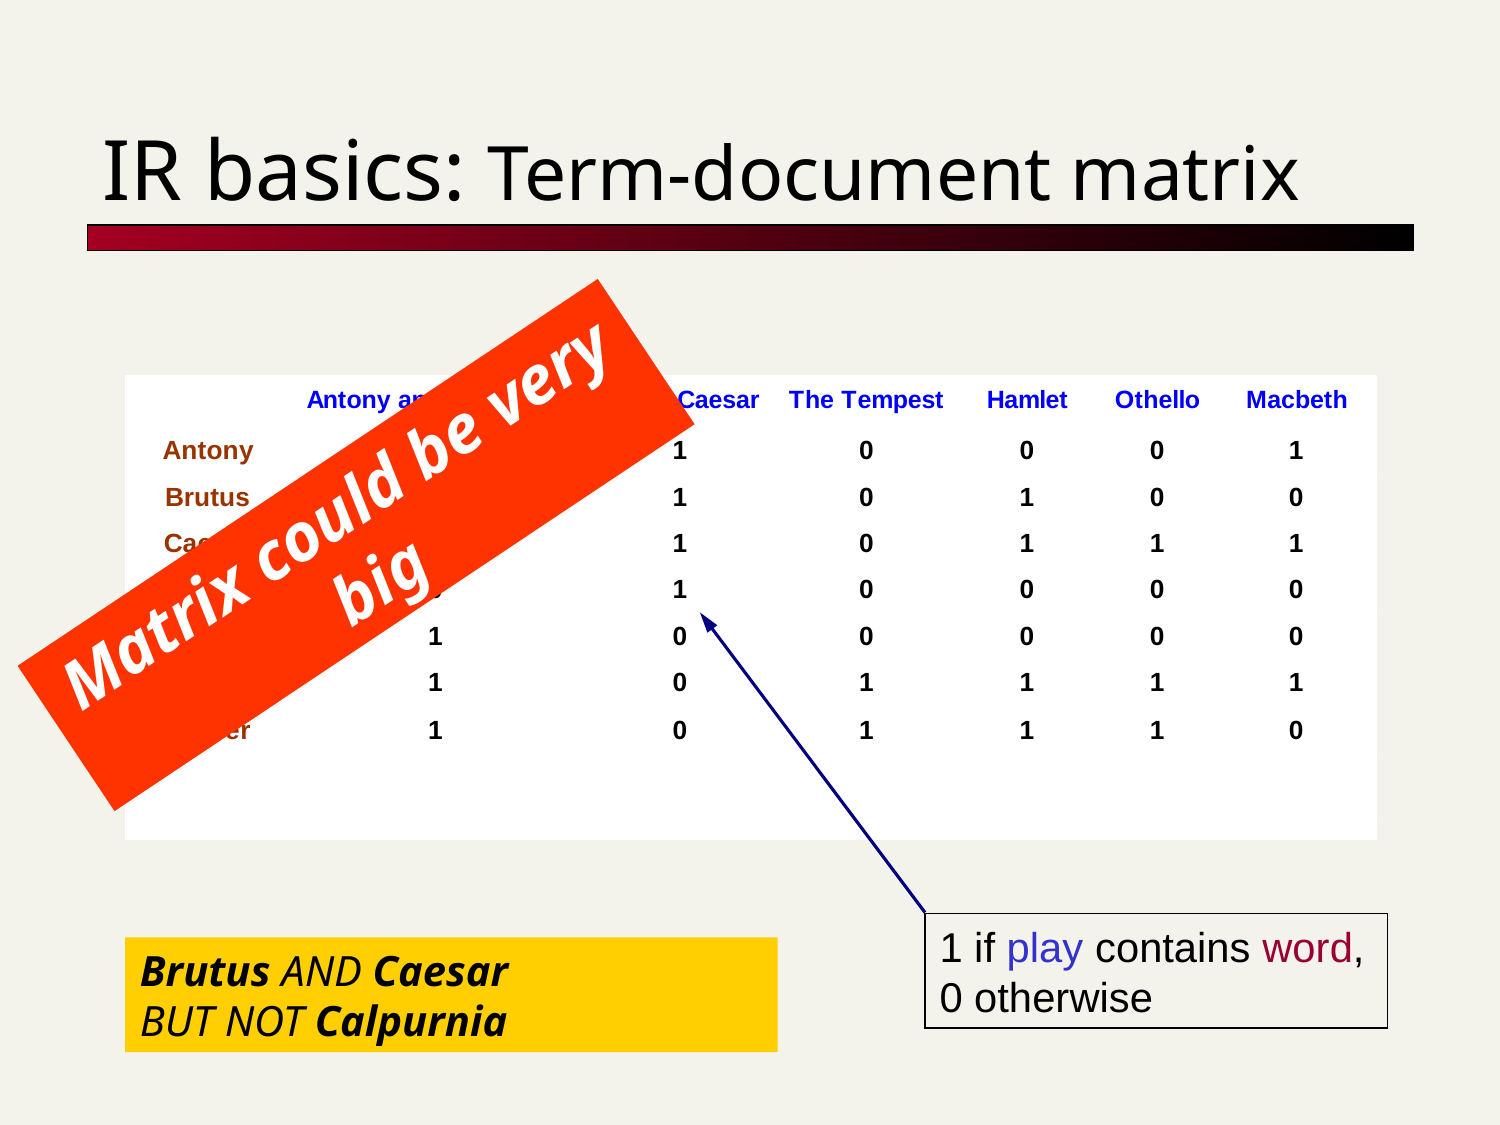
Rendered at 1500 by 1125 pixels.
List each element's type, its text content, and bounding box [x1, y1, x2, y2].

text_box Matrix could be very big [17, 598, 119, 812]
title IR basics: Term-document matrix [87, 62, 1413, 226]
text_box Brutus AND Caesar BUT NOT Calpurnia [125, 937, 778, 1053]
text_box 1 if play contains word, 0 otherwise [924, 913, 1388, 1029]
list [124, 374, 1379, 842]
text_box Matrix could be very big [456, 278, 661, 373]
